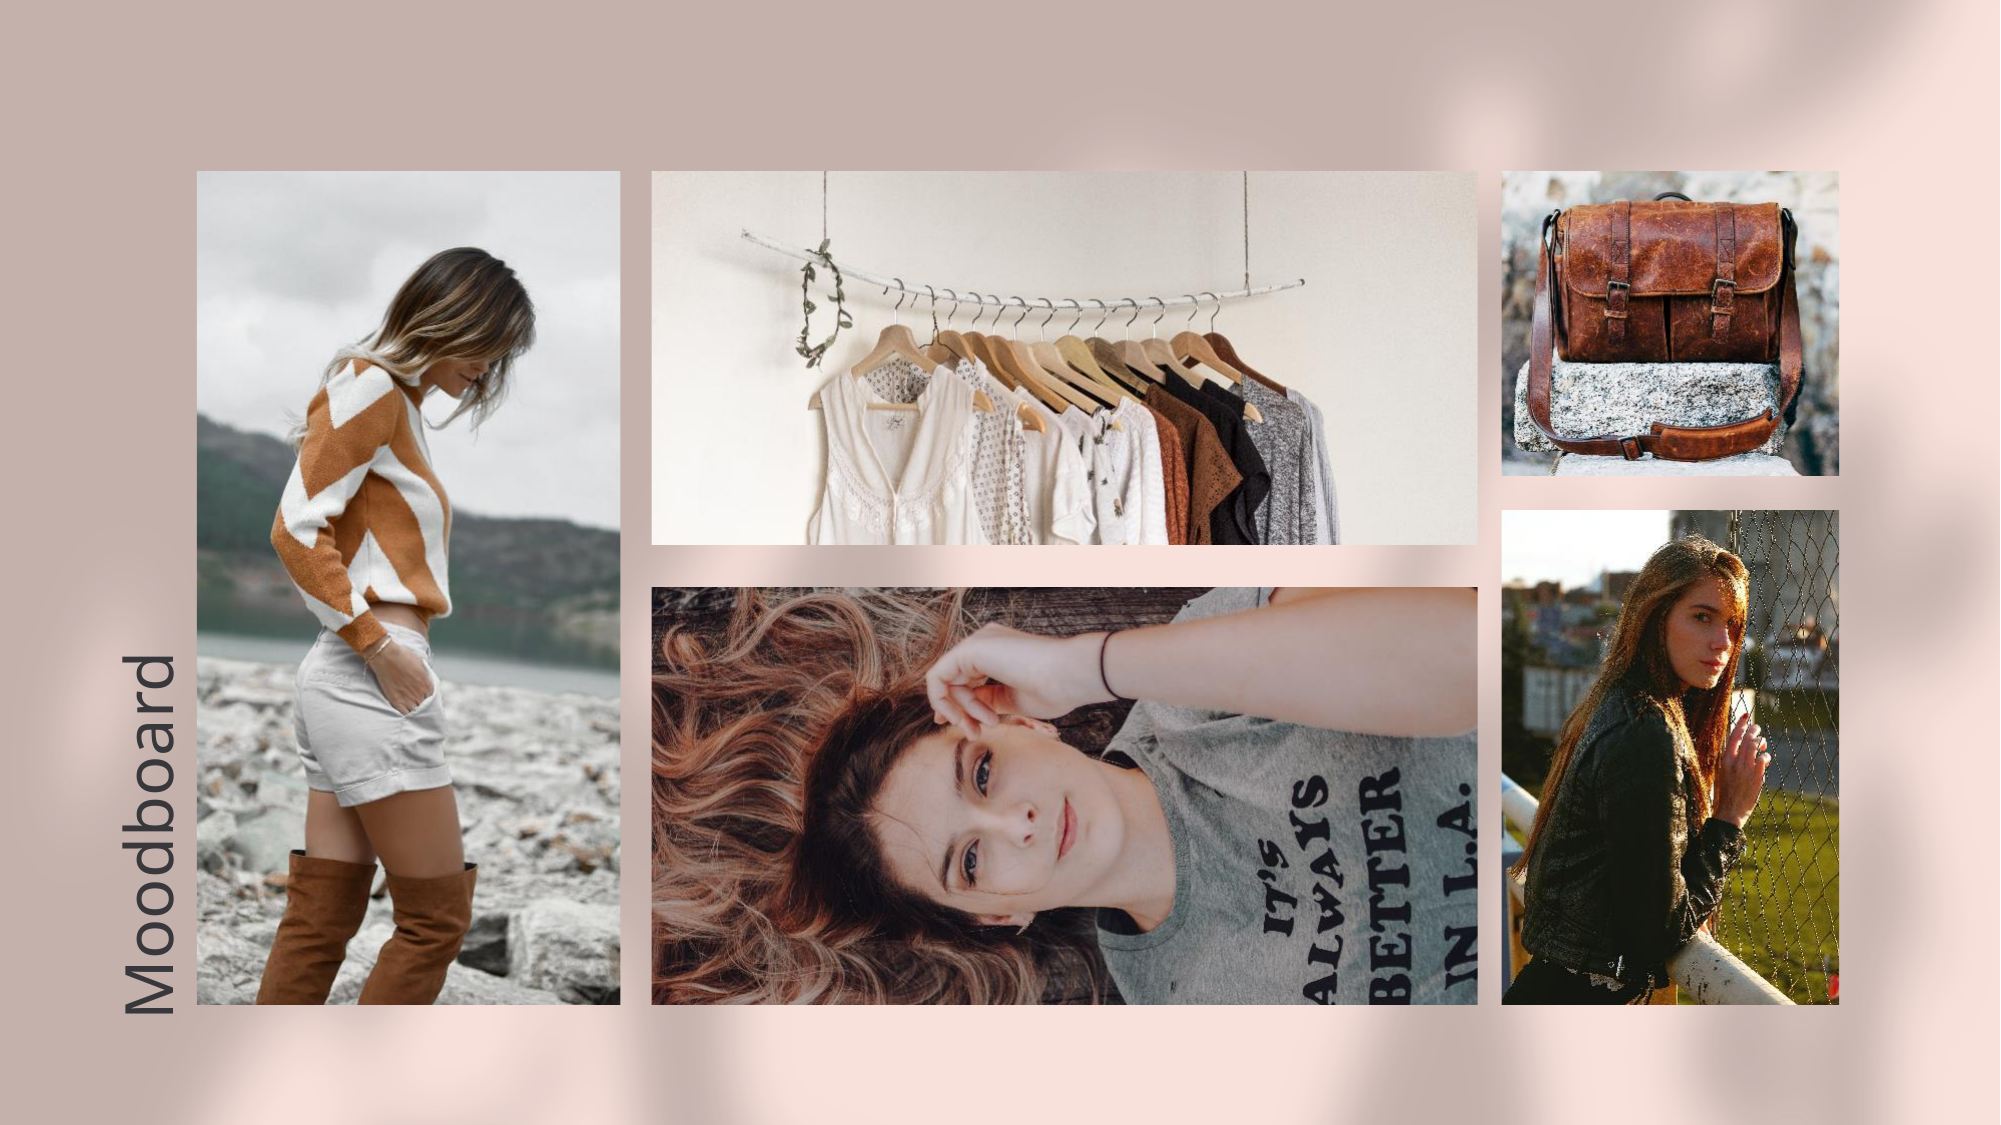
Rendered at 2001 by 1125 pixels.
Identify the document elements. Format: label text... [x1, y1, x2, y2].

picture [651, 587, 1478, 1005]
picture [1501, 171, 1840, 476]
picture [651, 171, 1478, 545]
picture [196, 171, 621, 1005]
text_box Moodboard [99, 358, 232, 1035]
picture [1501, 510, 1840, 1005]
